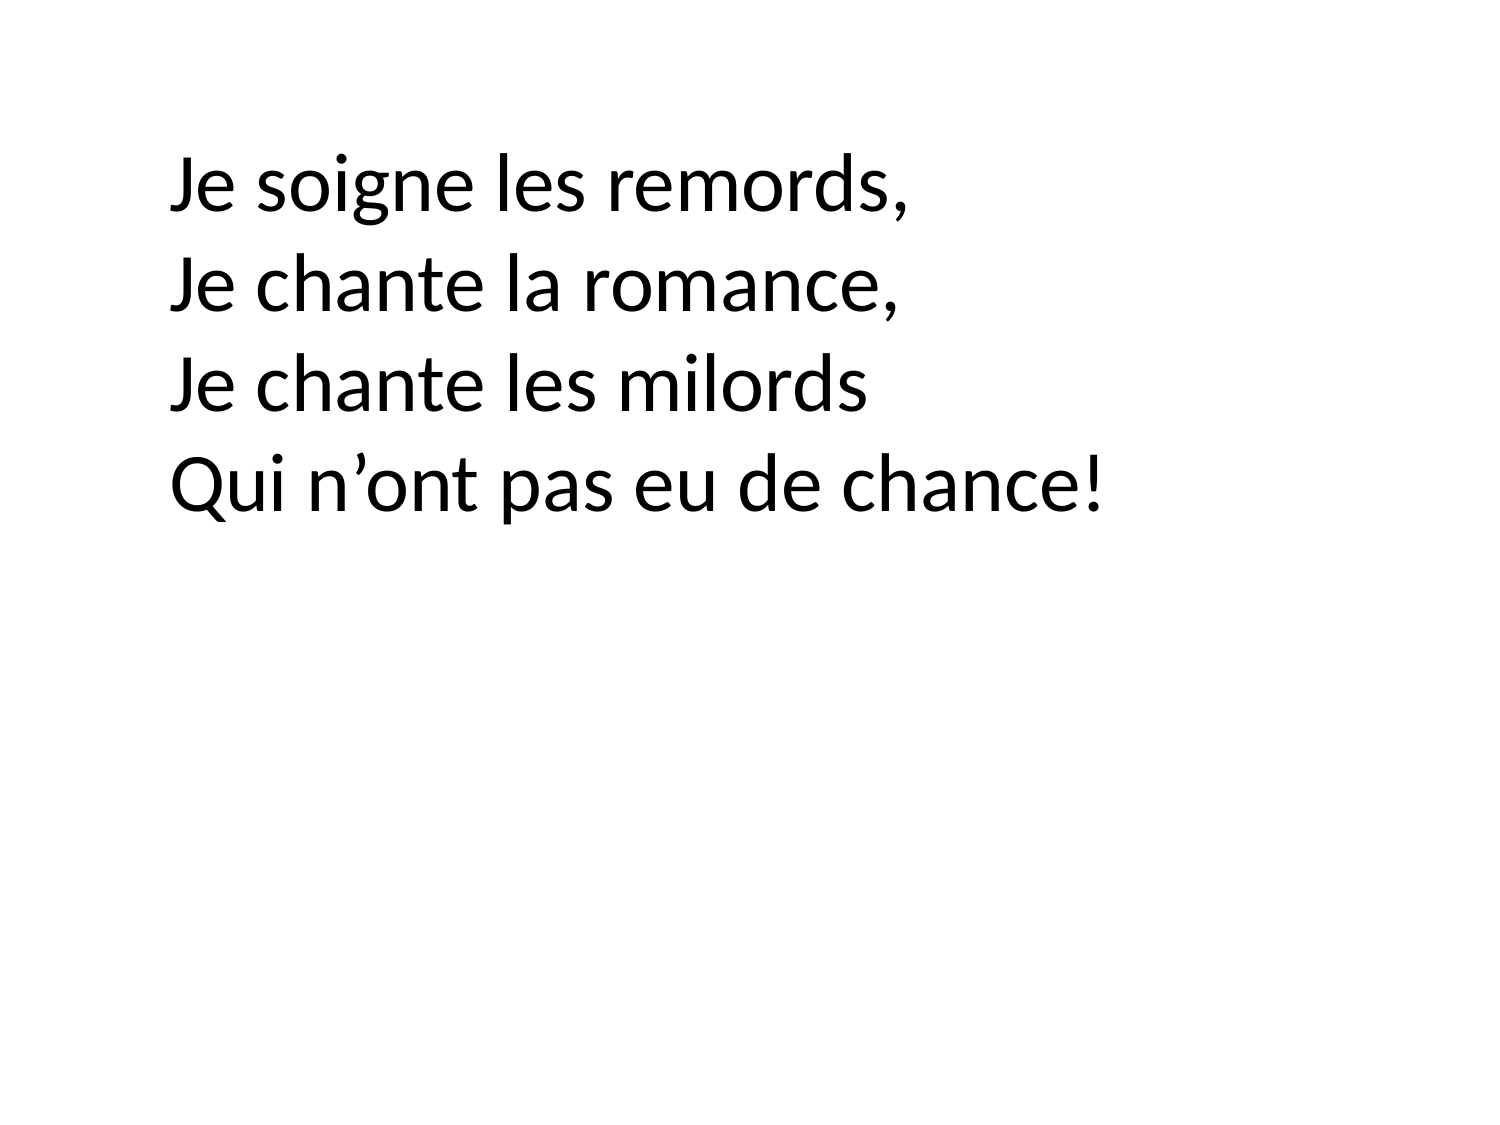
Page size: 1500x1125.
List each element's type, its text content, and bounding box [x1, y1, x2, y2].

text_box Je soigne les remords, Je chante la romance, Je chante les milords Qui n’ont pas eu de chance! [154, 120, 1124, 536]
